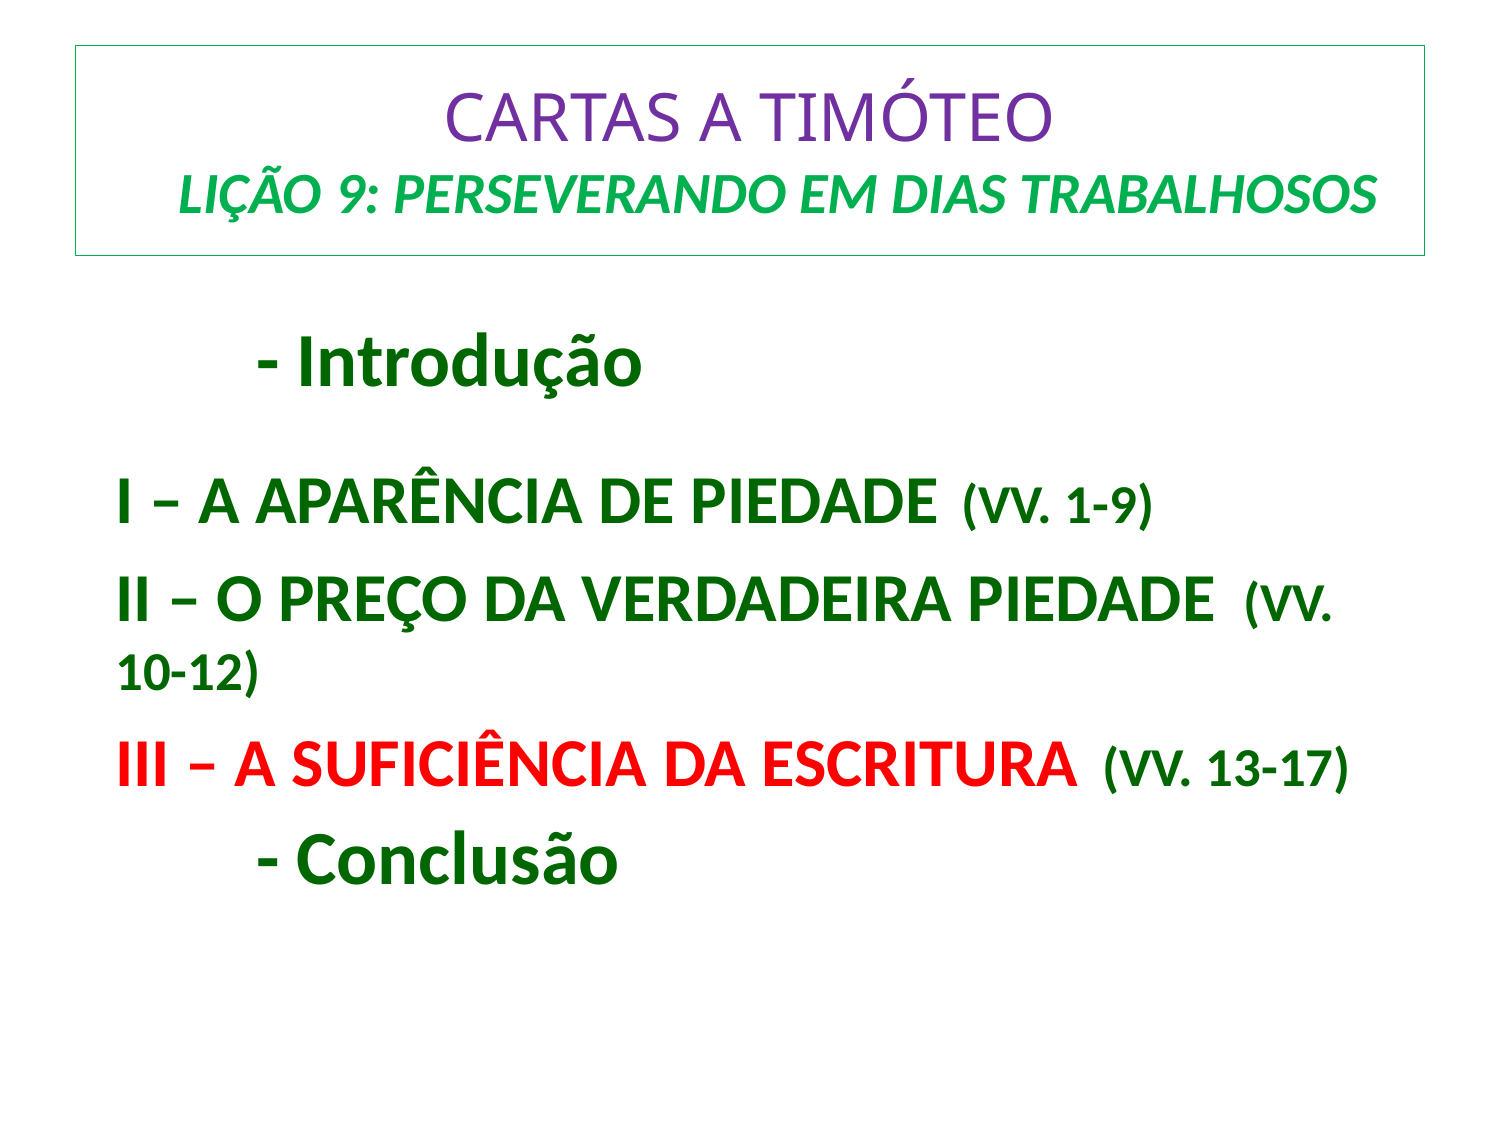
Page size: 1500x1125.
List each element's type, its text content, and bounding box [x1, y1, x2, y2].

list - Introdução I – A APARÊNCIA DE PIEDADE (VV. 1-9) II – O PREÇO DA VERDADEIRA PIEDADE (VV. 10-12) III – A SUFICIÊNCIA DA ESCRITURA (VV. 13-17) - Conclusão [100, 255, 1424, 975]
title CARTAS A TIMÓTEO LIÇÃO 9: PERSEVERANDO EM DIAS TRABALHOSOS [75, 45, 1425, 256]
